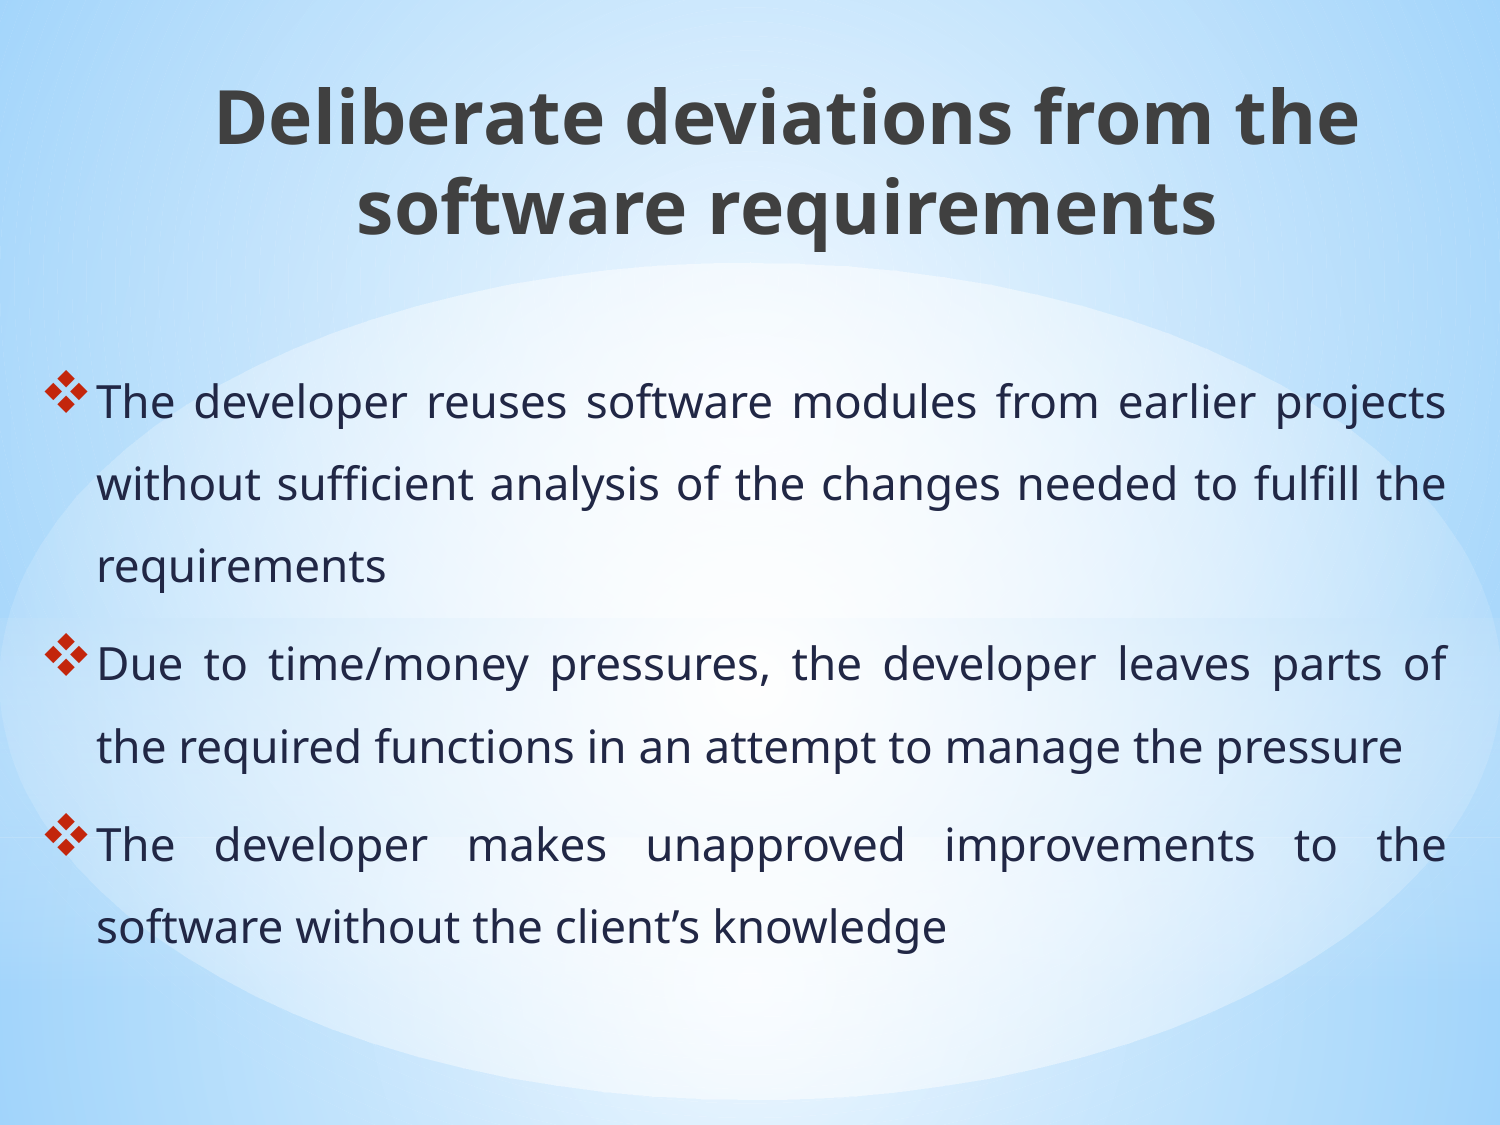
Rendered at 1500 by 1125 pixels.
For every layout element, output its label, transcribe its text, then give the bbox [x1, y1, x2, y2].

text_box Deliberate deviations from the software requirements [174, 62, 1400, 258]
text_box The developer reuses software modules from earlier projects without sufficient analysis of the changes needed to fulfill the requirements Due to time/money pressures, the developer leaves parts of the required functions in an attempt to manage the pressure The developer makes unapproved improvements to the software without the client’s knowledge [24, 337, 1463, 961]
